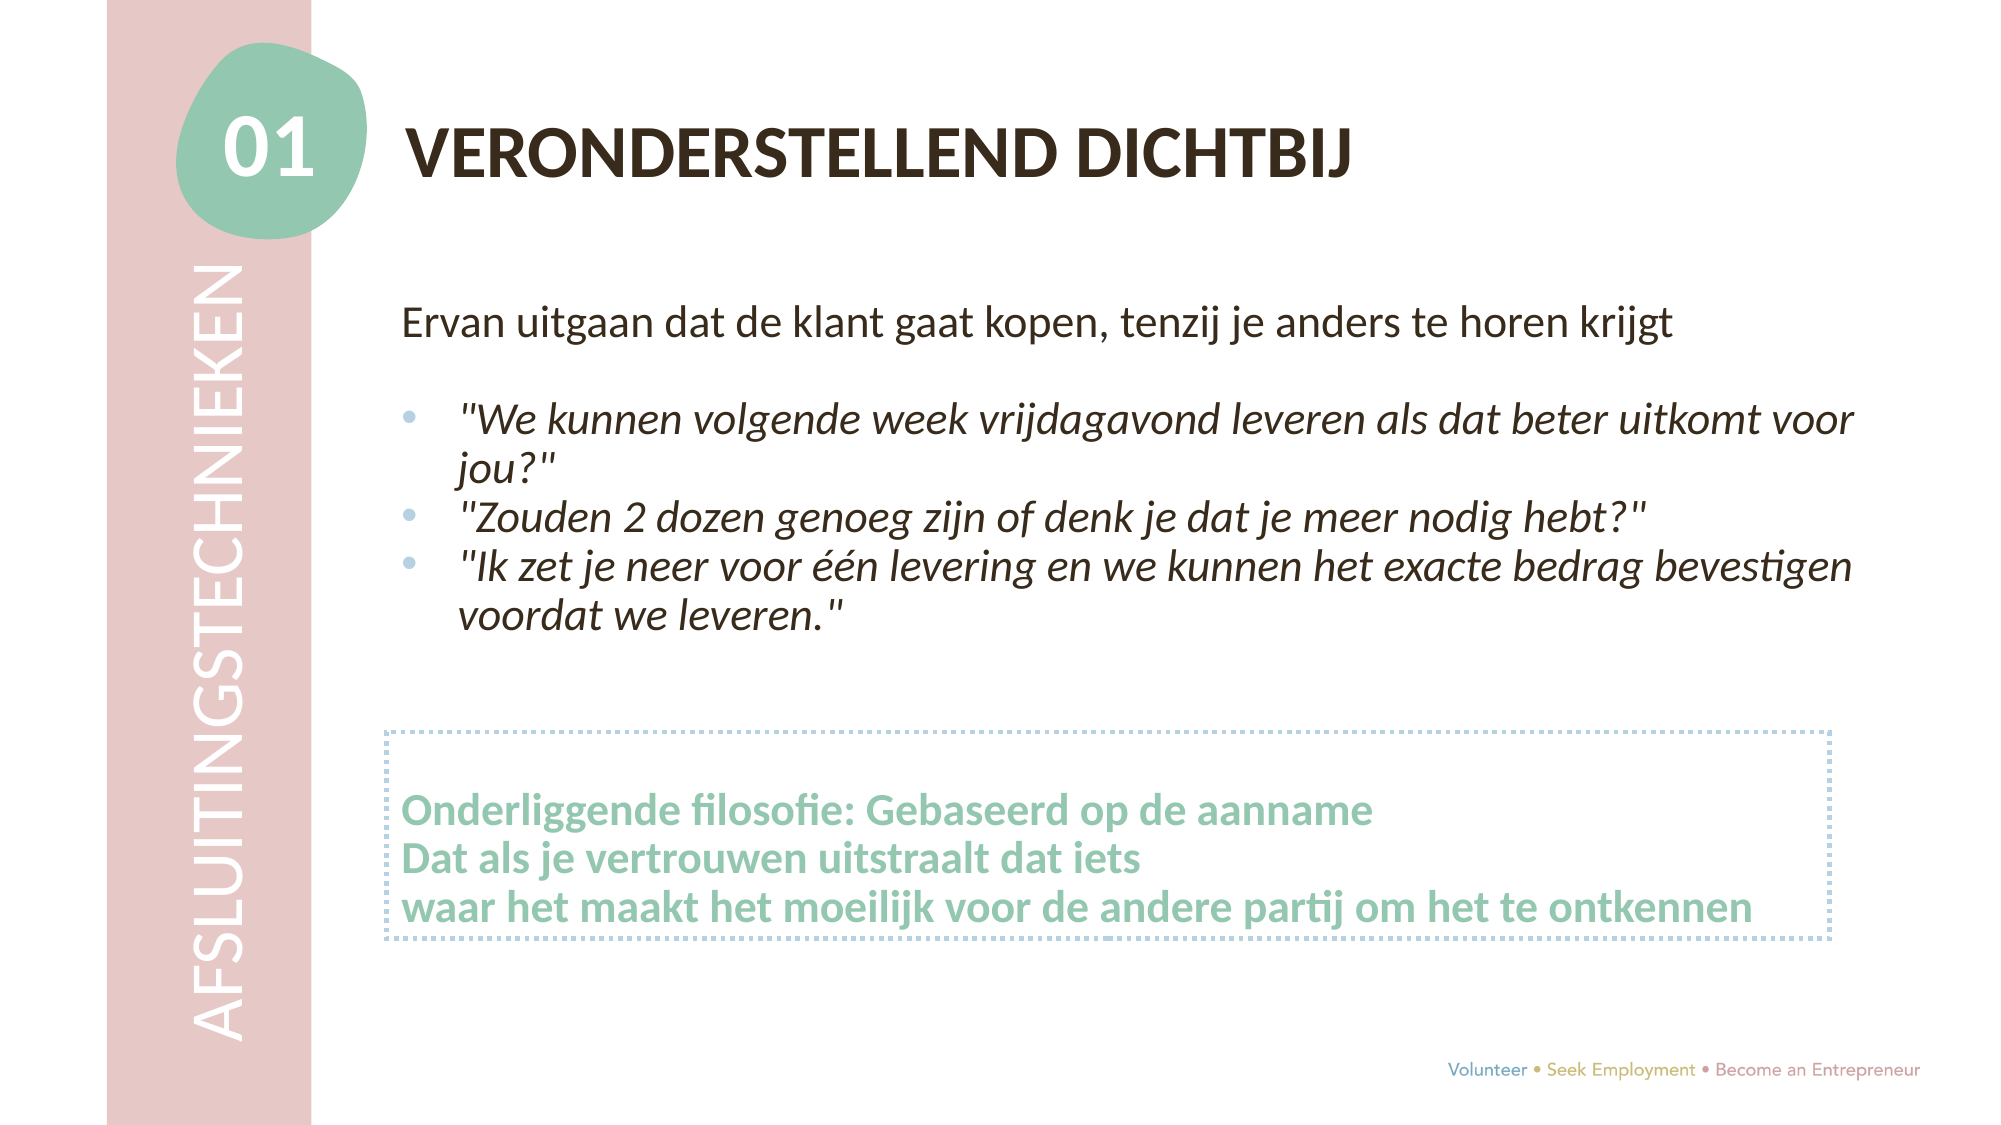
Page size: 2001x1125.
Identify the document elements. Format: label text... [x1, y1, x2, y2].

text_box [175, 42, 367, 297]
list Ervan uitgaan dat de klant gaat kopen, tenzij je anders te horen krijgt "We kunnen volgende week vrijdagavond leveren als dat beter uitkomt voor jou?" "Zouden 2 dozen genoeg zijn of denk je dat je meer nodig hebt?" "Ik zet je neer voor één levering en we kunnen het exacte bedrag bevestigen voordat we leveren." Onderliggende filosofie: Gebaseerd op de aanname Dat als je vertrouwen uitstraalt dat iets waar het maakt het moeilijk voor de andere partij om het te ontkennen [386, 290, 1891, 1057]
picture [1418, 1046, 1971, 1103]
text_box [385, 731, 1830, 940]
text_box [106, 0, 312, 1125]
list VERONDERSTELLEND DICHTBIJ [390, 94, 1697, 213]
text_box AFSLUITINGSTECHNIEKEN [170, 0, 346, 1057]
